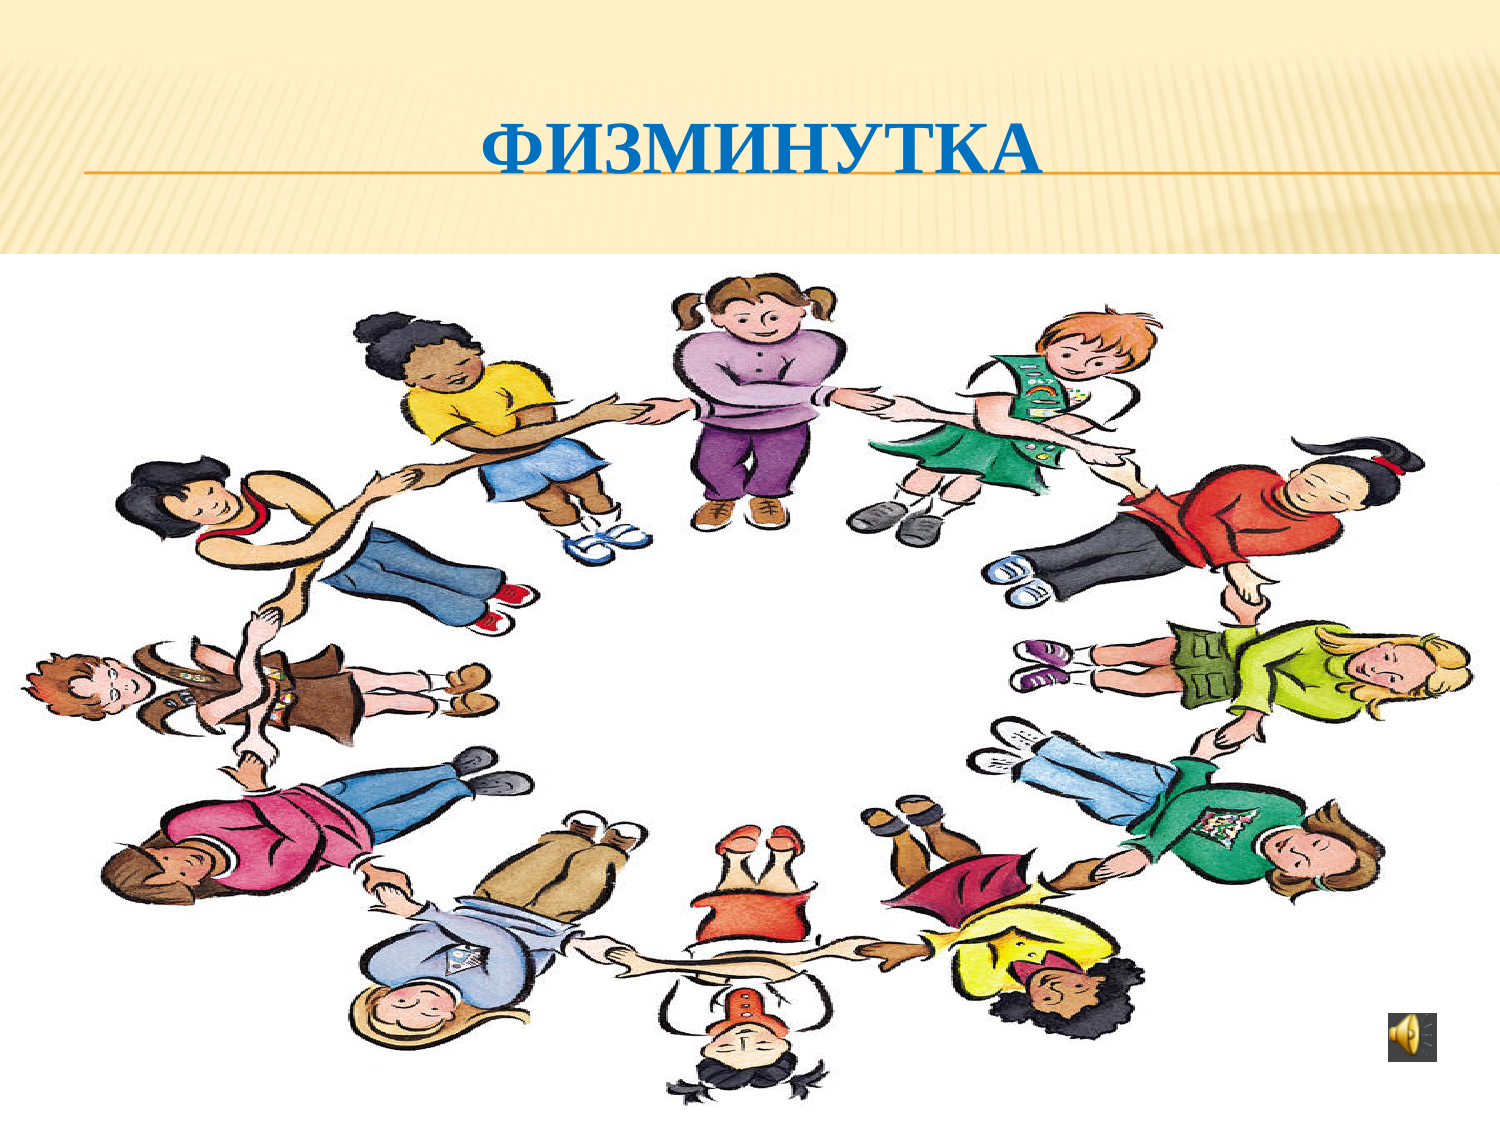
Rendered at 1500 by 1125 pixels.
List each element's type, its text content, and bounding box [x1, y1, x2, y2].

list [0, 254, 1500, 1125]
picture [1387, 1012, 1438, 1063]
title Физминутка [50, 75, 1475, 213]
